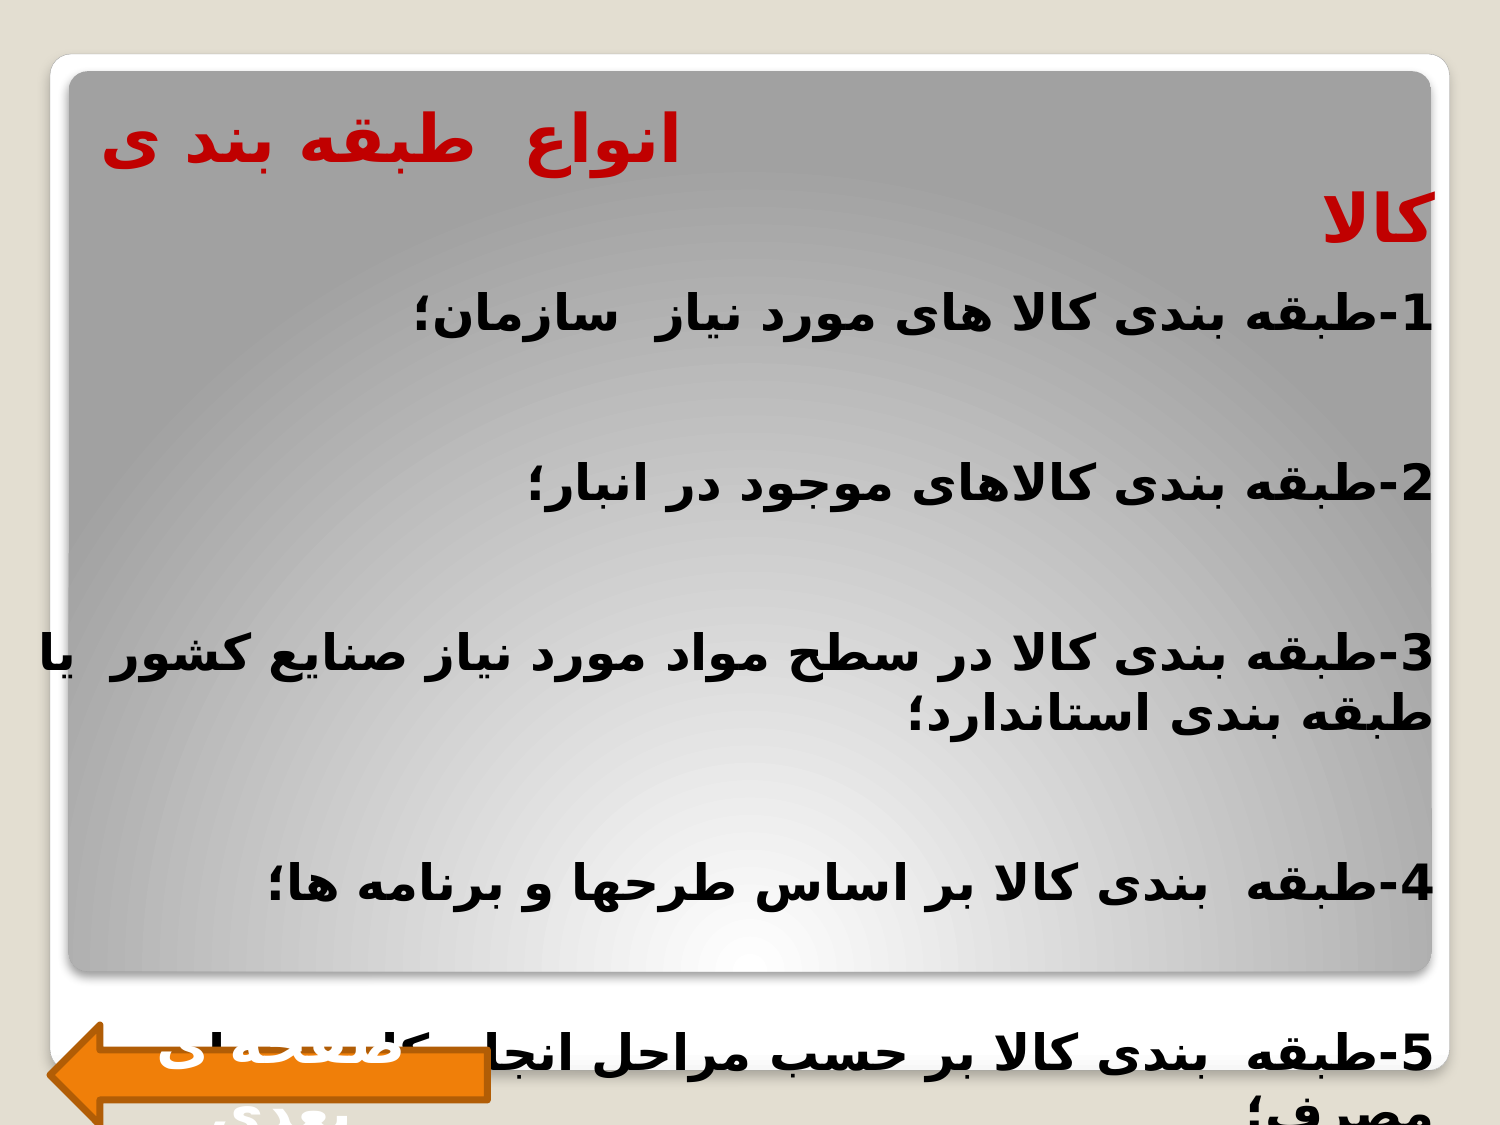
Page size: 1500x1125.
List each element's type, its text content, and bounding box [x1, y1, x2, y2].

text_box صفحه ی بعدی [46, 1021, 491, 1125]
text_box انواع طبقه بند ی کالا 1-طبقه بندی كالا های مورد نیاز سازمان؛ 2-طبقه بندی كالاهای موجود در انبار؛ 3-طبقه بندی كالا در سطح مواد مورد نیاز صنایع كشور یا طبقه بندی استاندارد؛ 4-طبقه بندی كالا بر اساس طرحها و برنامه ها؛ 5-طبقه بندی كالا بر حسب مراحل انجام كار و زمان مصرف؛ [0, 88, 1450, 1125]
